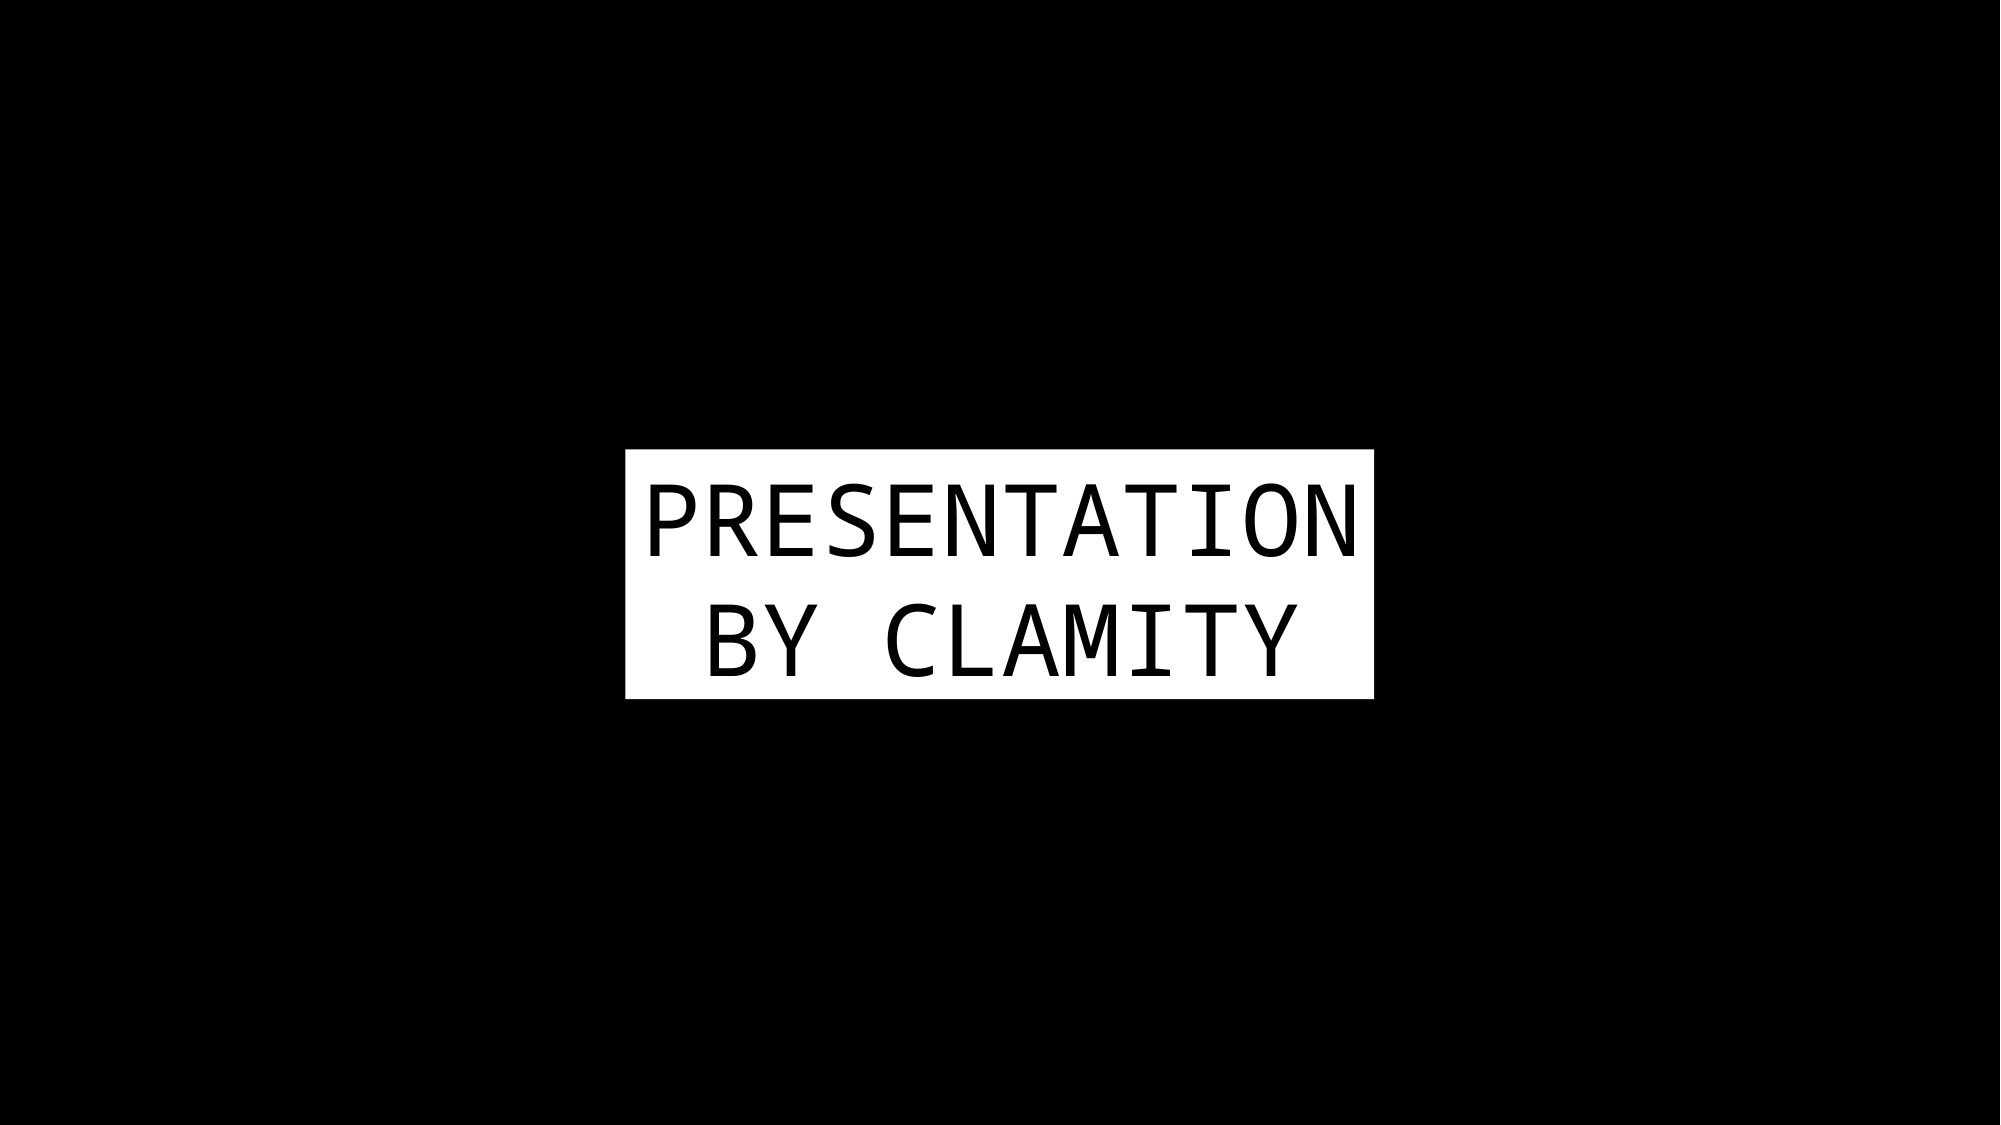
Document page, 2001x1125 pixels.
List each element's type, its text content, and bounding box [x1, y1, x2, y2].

text_box PRESENTATION BY CLAMITY [625, 449, 1379, 707]
